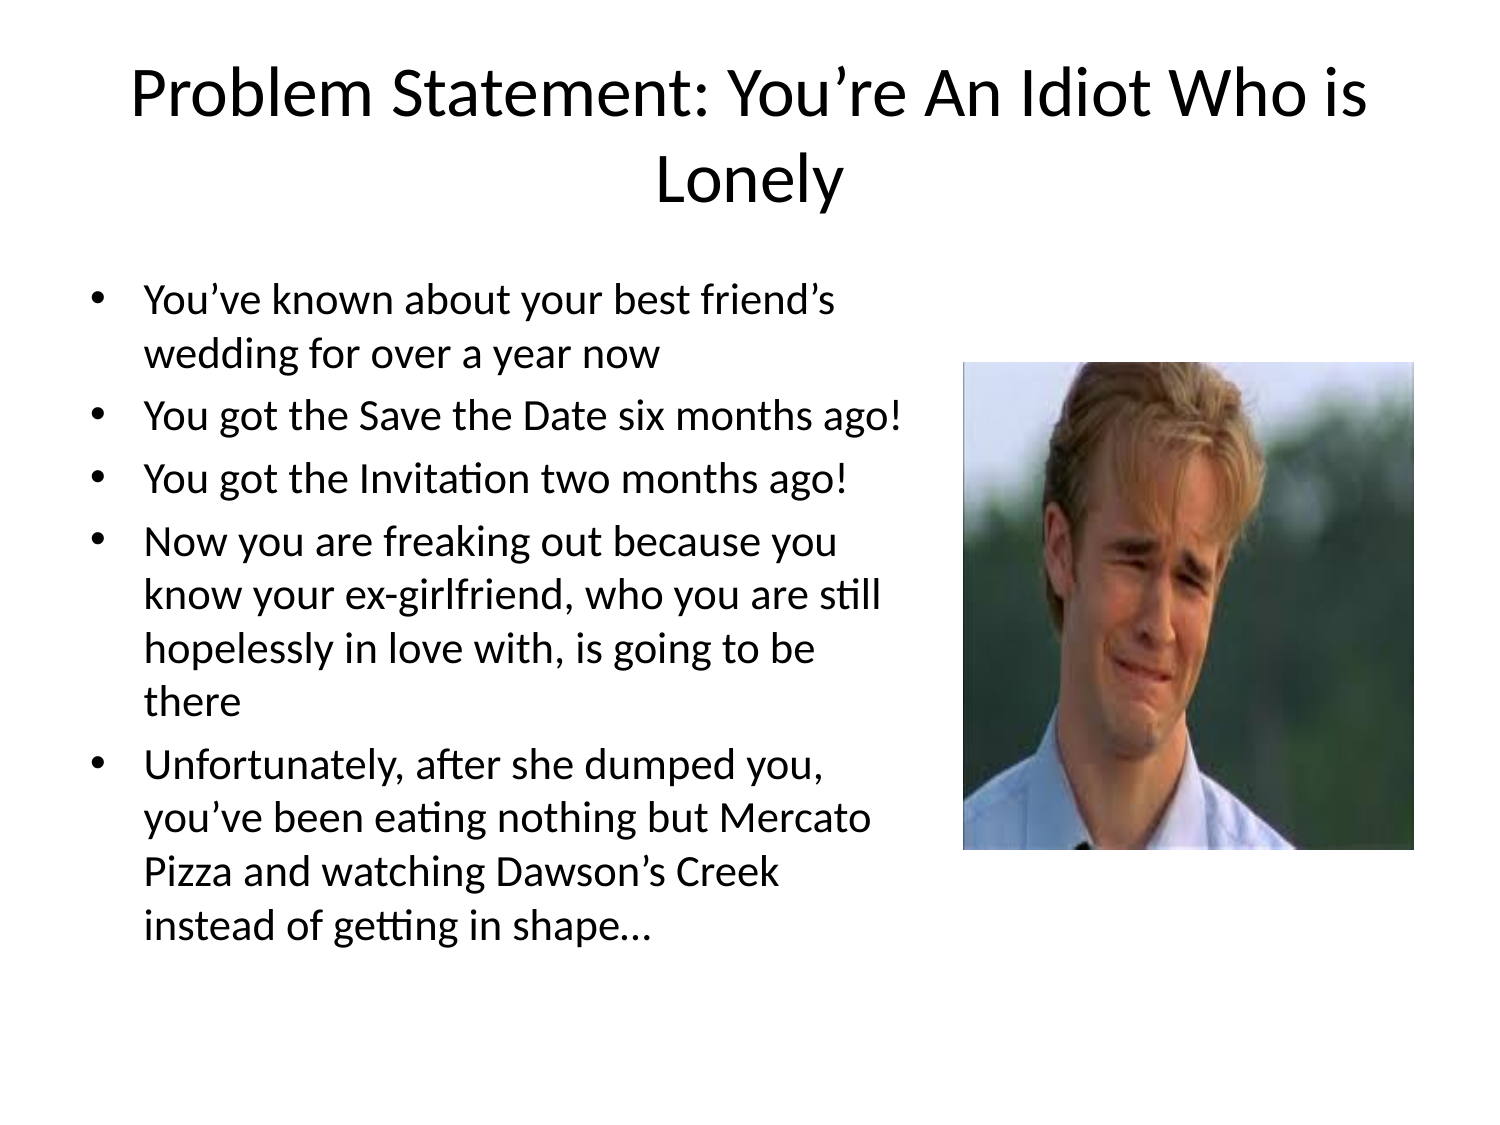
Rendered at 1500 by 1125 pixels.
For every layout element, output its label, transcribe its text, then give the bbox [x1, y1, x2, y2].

title Problem Statement: You’re An Idiot Who is Lonely [75, 37, 1425, 225]
list You’ve known about your best friend’s wedding for over a year now You got the Save the Date six months ago! You got the Invitation two months ago! Now you are freaking out because you know your ex-girlfriend, who you are still hopelessly in love with, is going to be there Unfortunately, after she dumped you, you’ve been eating nothing but Mercato Pizza and watching Dawson’s Creek instead of getting in shape… [75, 262, 925, 1005]
picture [962, 362, 1414, 851]
